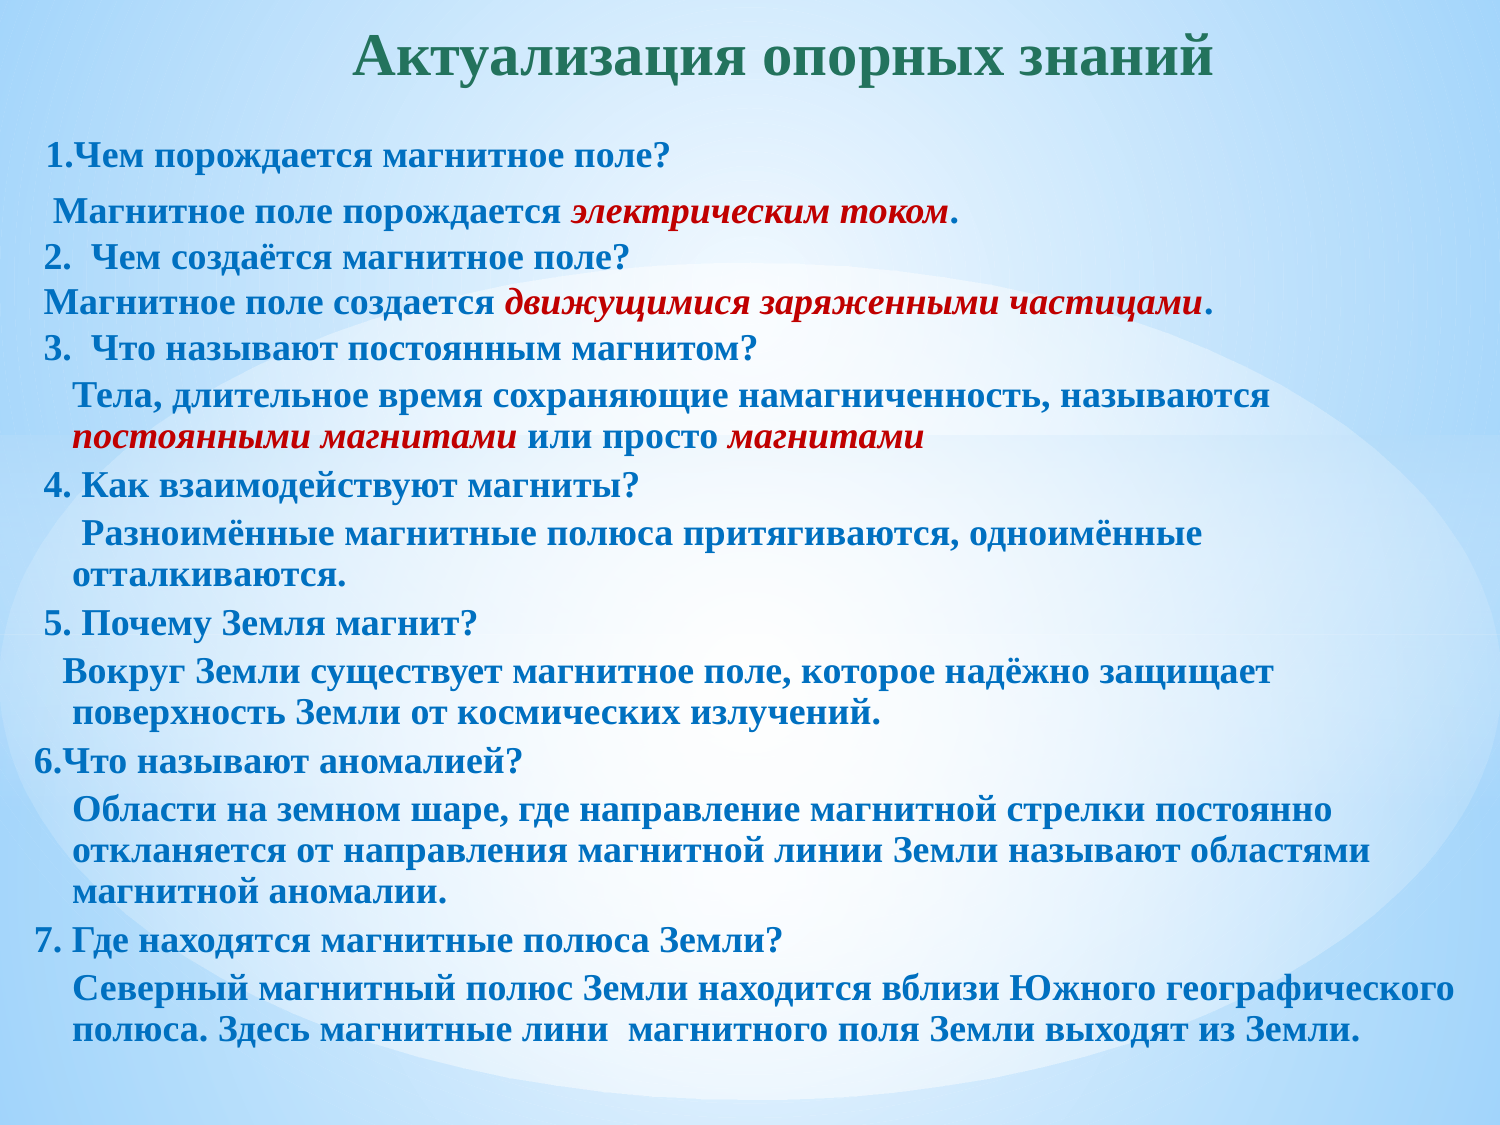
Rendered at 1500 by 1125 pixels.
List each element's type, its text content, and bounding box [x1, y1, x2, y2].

subtitle Актуализация опорных знаний 1.Чем порождается магнитное поле? Магнитное поле порождается электрическим током. 2. Чем создаётся магнитное поле? Магнитное поле создается движущимися заряженными частицами. 3. Что называют постоянным магнитом? Тела, длительное время сохраняющие намагниченность, называются постоянными магнитами или просто магнитами 4. Как взаимодействуют магниты? Разноимённые магнитные полюса притягиваются, одноимённые отталкиваются. 5. Почему Земля магнит? Вокруг Земли существует магнитное поле, которое надёжно защищает поверхность Земли от космических излучений. 6.Что называют аномалией? Области на земном шаре, где направление магнитной стрелки постоянно откланяется от направления магнитной линии Земли называют областями магнитной аномалии. 7. Где находятся магнитные полюса Земли? Северный магнитный полюс Земли находится вблизи Южного географического полюса. Здесь магнитные лини магнитного поля Земли выходят из Земли. [0, 0, 1500, 1125]
